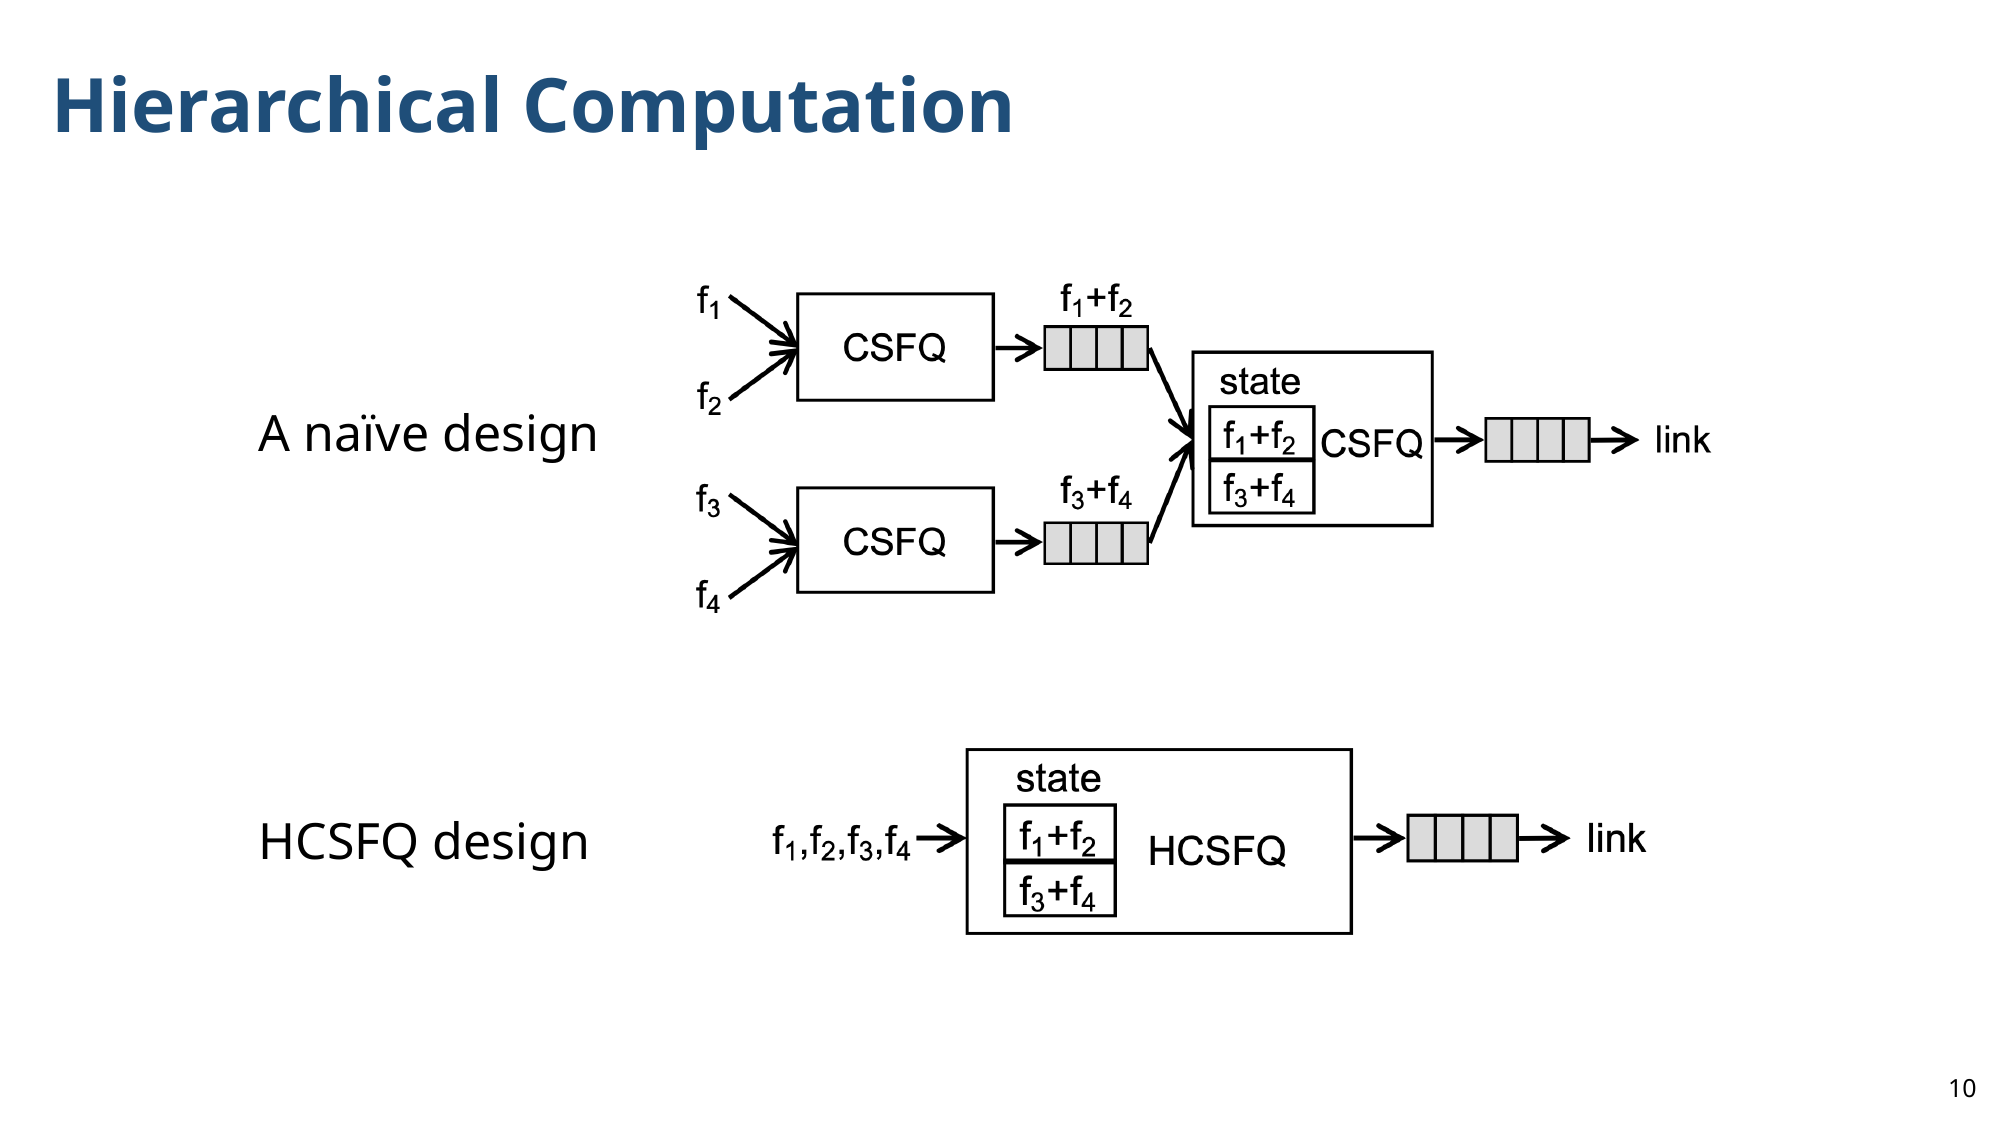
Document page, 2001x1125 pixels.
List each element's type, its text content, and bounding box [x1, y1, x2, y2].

text_box HCSFQ design [243, 715, 629, 934]
text_box A naïve design [243, 307, 629, 526]
picture [680, 256, 1729, 623]
title Hierarchical Computation [36, 0, 1878, 218]
slide_number 9 [1541, 1059, 1992, 1120]
picture [753, 721, 1656, 953]
